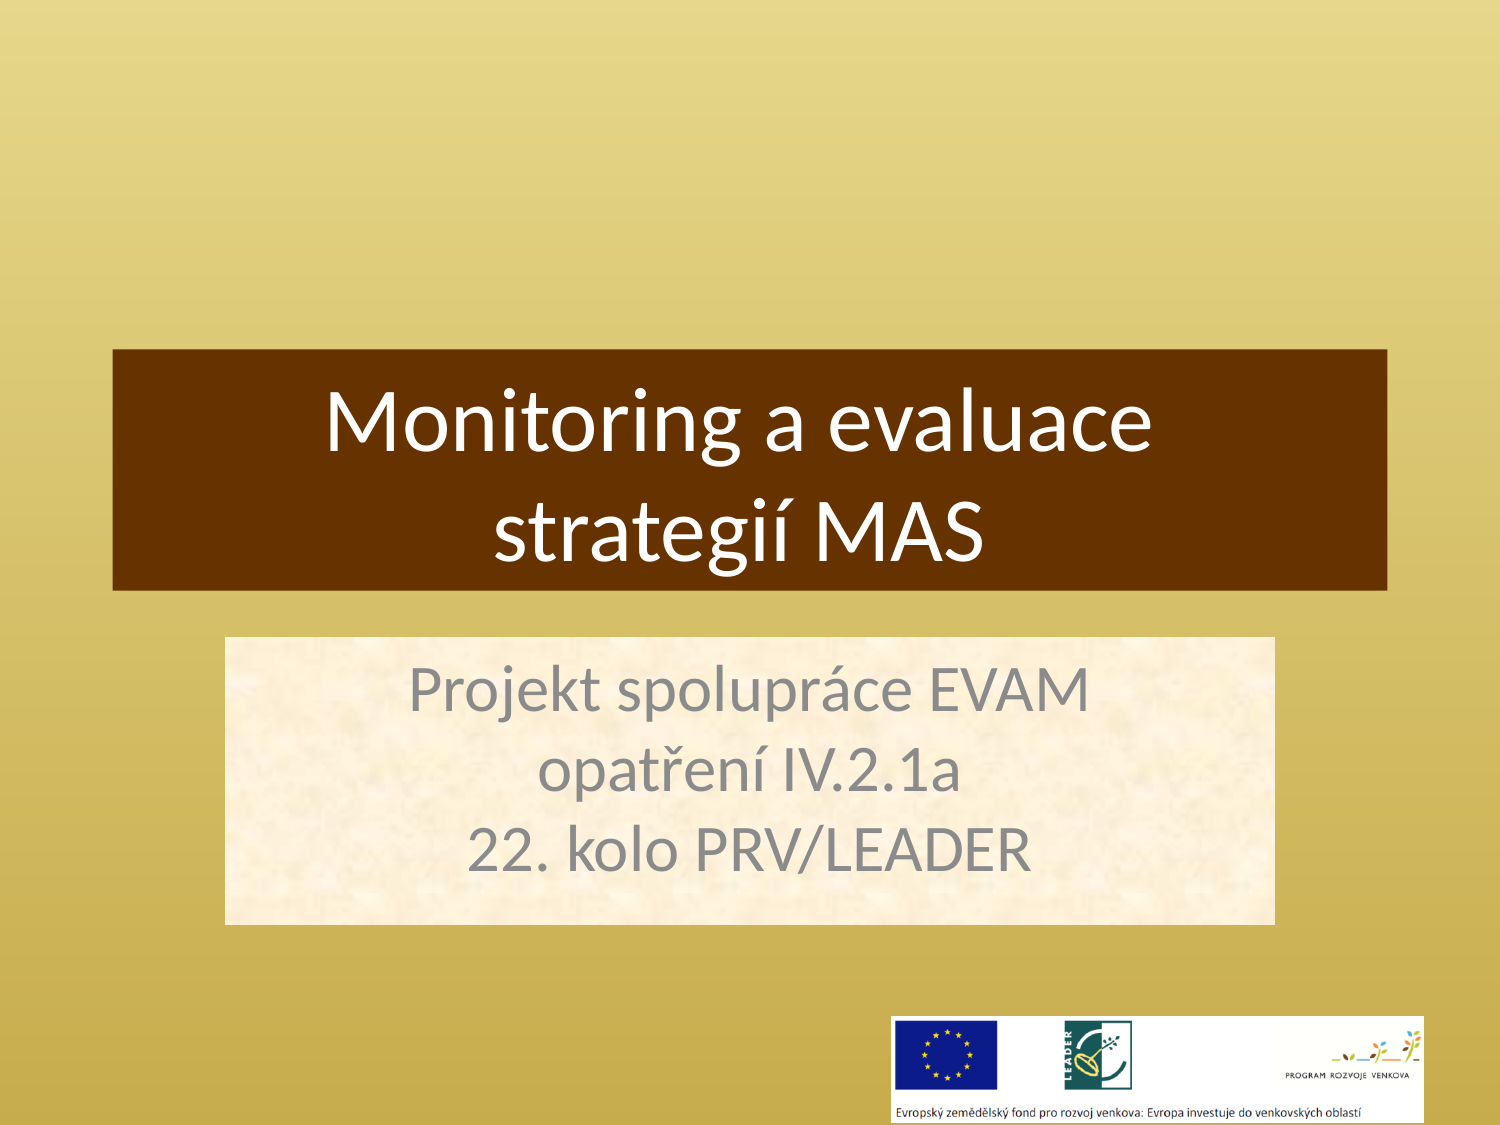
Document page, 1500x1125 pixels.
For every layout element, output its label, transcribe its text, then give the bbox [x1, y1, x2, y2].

picture [891, 1016, 1424, 1123]
title Monitoring a evaluace strategií MAS [112, 349, 1388, 591]
subtitle Projekt spolupráce EVAM opatření IV.2.1a 22. kolo PRV/LEADER [225, 637, 1275, 925]
